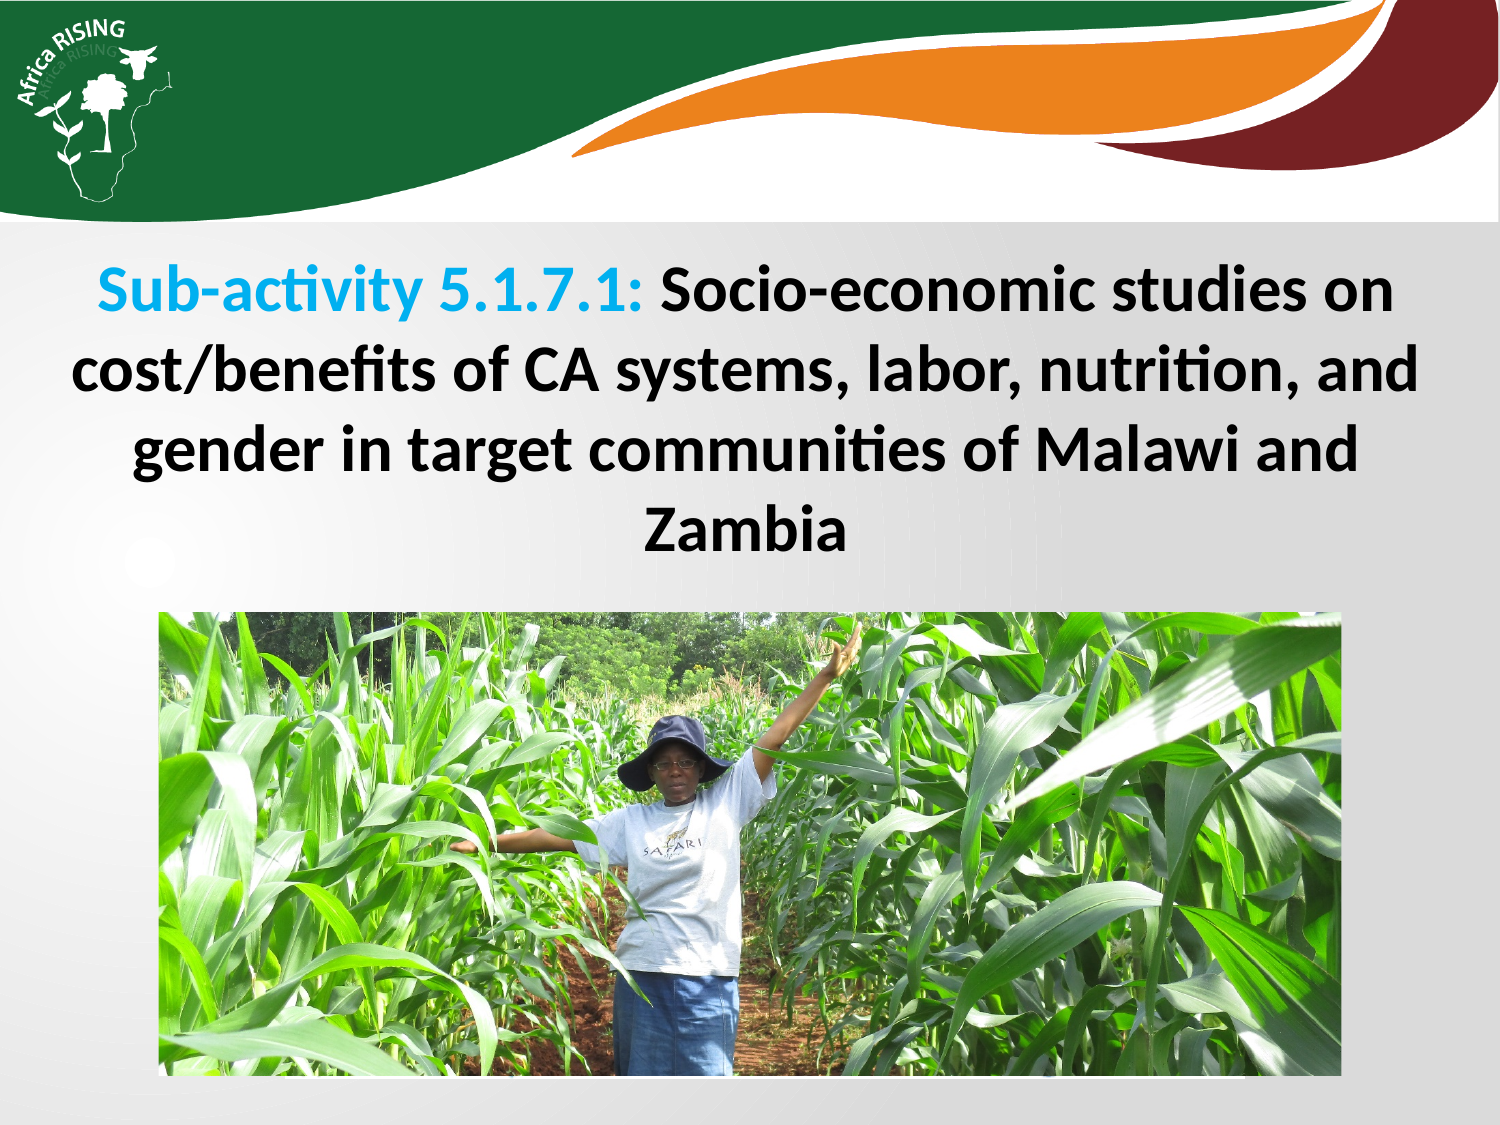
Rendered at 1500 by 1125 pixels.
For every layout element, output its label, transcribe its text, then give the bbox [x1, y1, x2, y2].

picture [0, 0, 1499, 222]
picture [158, 611, 1342, 1079]
list Sub-activity 5.1.7.1: Socio-economic studies on cost/benefits of CA systems, labor, nutrition, and gender in target communities of Malawi and Zambia [12, 237, 1463, 425]
